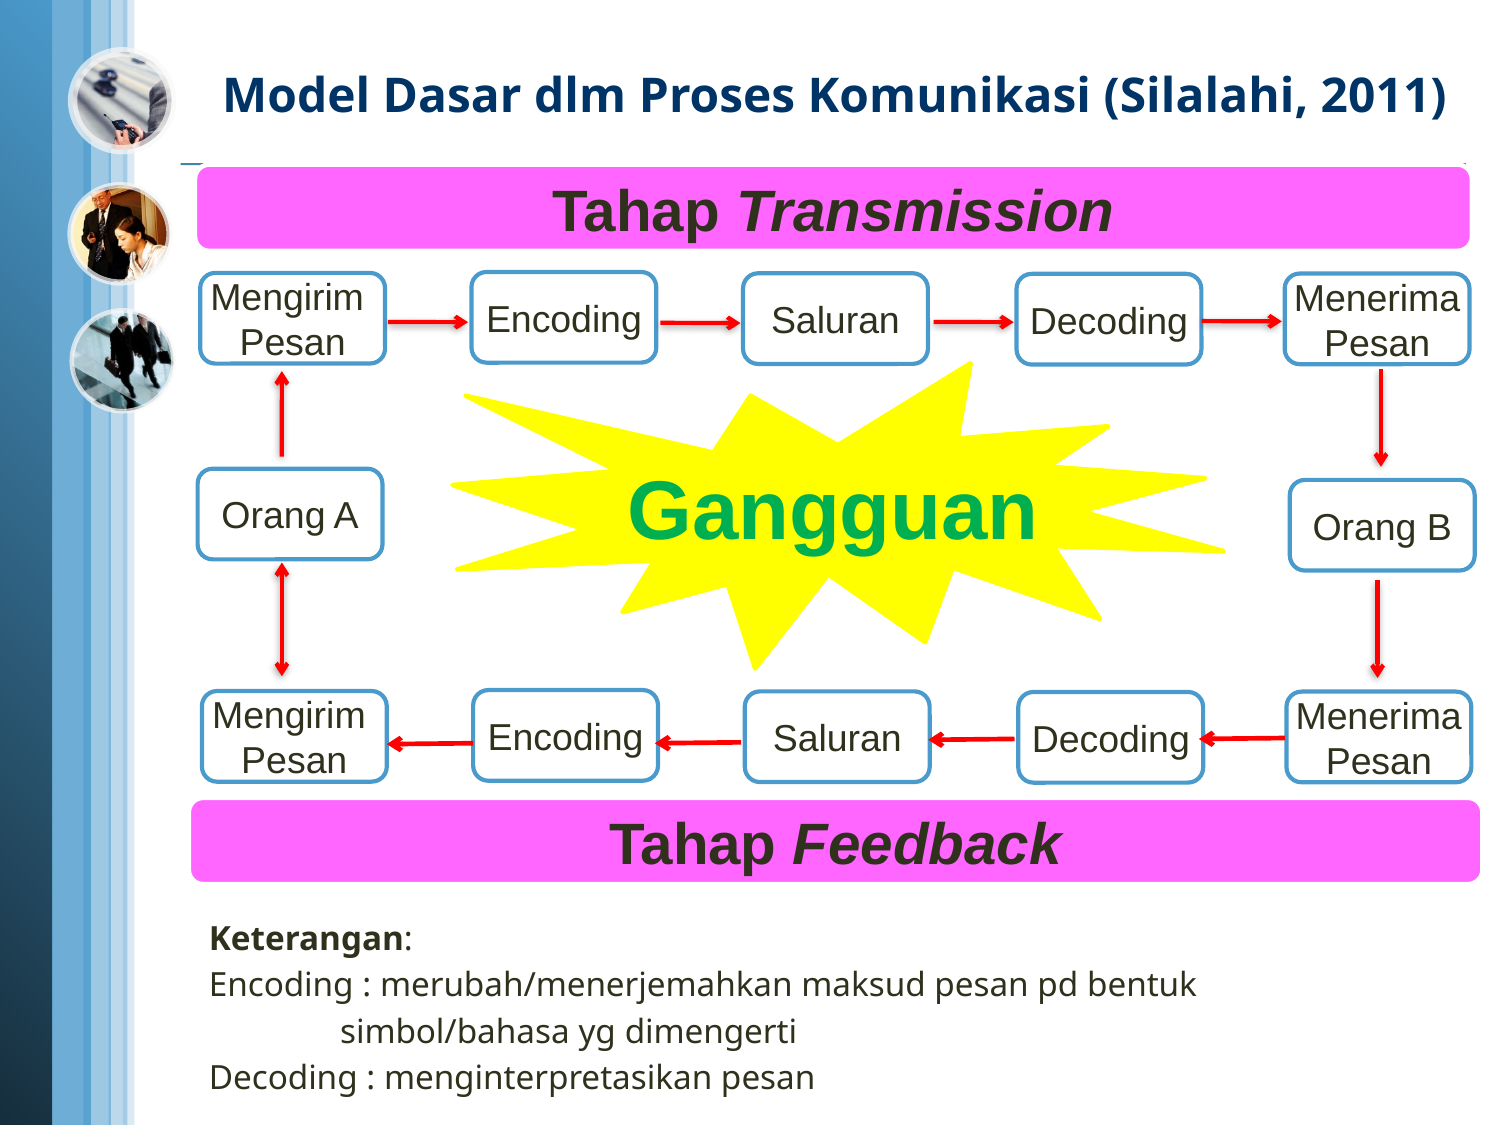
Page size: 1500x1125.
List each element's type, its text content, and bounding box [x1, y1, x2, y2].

list Keterangan: Encoding : merubah/menerjemahkan maksud pesan pd bentuk simbol/bahasa yg dimengerti Decoding : menginterpretasikan pesan [193, 909, 1460, 1088]
text_box Menerima Pesan [1284, 689, 1474, 785]
text_box Saluran [740, 271, 931, 367]
text_box Decoding [1014, 271, 1204, 367]
text_box Gangguan [452, 363, 1224, 669]
text_box Tahap Feedback [188, 797, 1483, 885]
text_box Mengirim Pesan [198, 270, 388, 366]
picture [75, 313, 171, 408]
text_box Saluran [742, 689, 932, 785]
text_box Encoding [469, 269, 659, 365]
text_box Encoding [471, 687, 661, 783]
picture [78, 57, 147, 144]
text_box Mengirim Pesan [199, 688, 389, 784]
text_box Tahap Transmission [194, 177, 1473, 251]
title Model Dasar dlm Proses Komunikasi (Silalahi, 2011) [147, 10, 1500, 177]
text_box Orang A [195, 466, 385, 562]
text_box Decoding [1016, 689, 1206, 785]
text_box Menerima Pesan [1282, 271, 1472, 367]
text_box Orang B [1287, 477, 1477, 573]
picture [74, 189, 166, 279]
